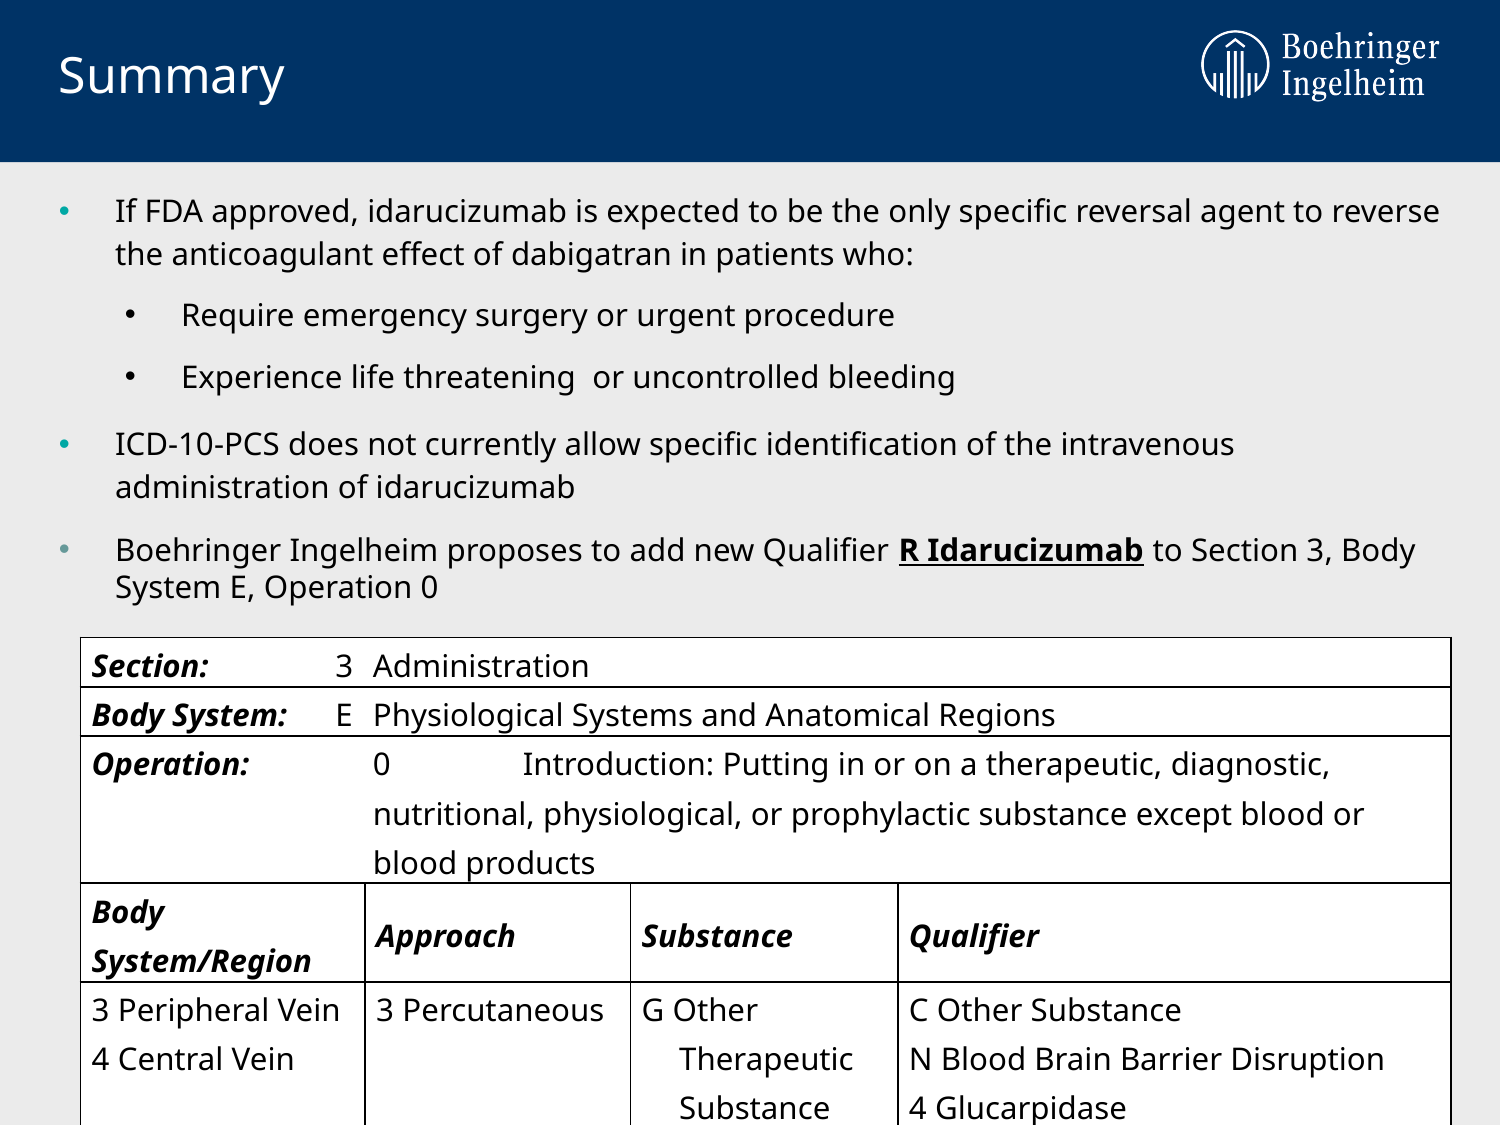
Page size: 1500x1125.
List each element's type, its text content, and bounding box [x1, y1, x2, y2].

table_header Section: 3 Administration [81, 638, 1450, 686]
table_cell Qualifier [899, 884, 1450, 981]
table_cell Approach [366, 884, 630, 981]
list If FDA approved, idarucizumab is expected to be the only specific reversal agent to reverse the anticoagulant effect of dabigatran in patients who: Require emergency surgery or urgent procedure Experience life threatening or uncontrolled bleeding ICD-10-PCS does not currently allow specific identification of the intravenous administration of idarucizumab Boehringer Ingelheim proposes to add new Qualifier R Idarucizumab to Section 3, Body System E, Operation 0 [58, 186, 1443, 994]
table_cell C Other Substance N Blood Brain Barrier Disruption 4 Glucarpidase ADD R Idarucizumab [899, 983, 1450, 1125]
table_cell 3 Peripheral Vein 4 Central Vein [81, 983, 364, 1125]
table_cell Substance [631, 884, 897, 981]
table_cell G Other Therapeutic Substance [631, 983, 897, 1125]
table_cell Body System: E Physiological Systems and Anatomical Regions [81, 688, 1450, 735]
table_cell Body System/Region [81, 884, 364, 981]
picture [1200, 29, 1441, 103]
table_cell 3 Percutaneous [366, 983, 630, 1125]
title Summary [58, 17, 1172, 129]
table_cell Operation: 0 Introduction: Putting in or on a therapeutic, diagnostic, nutritional, physiological, or prophylactic substance except blood or blood products [81, 737, 1450, 882]
